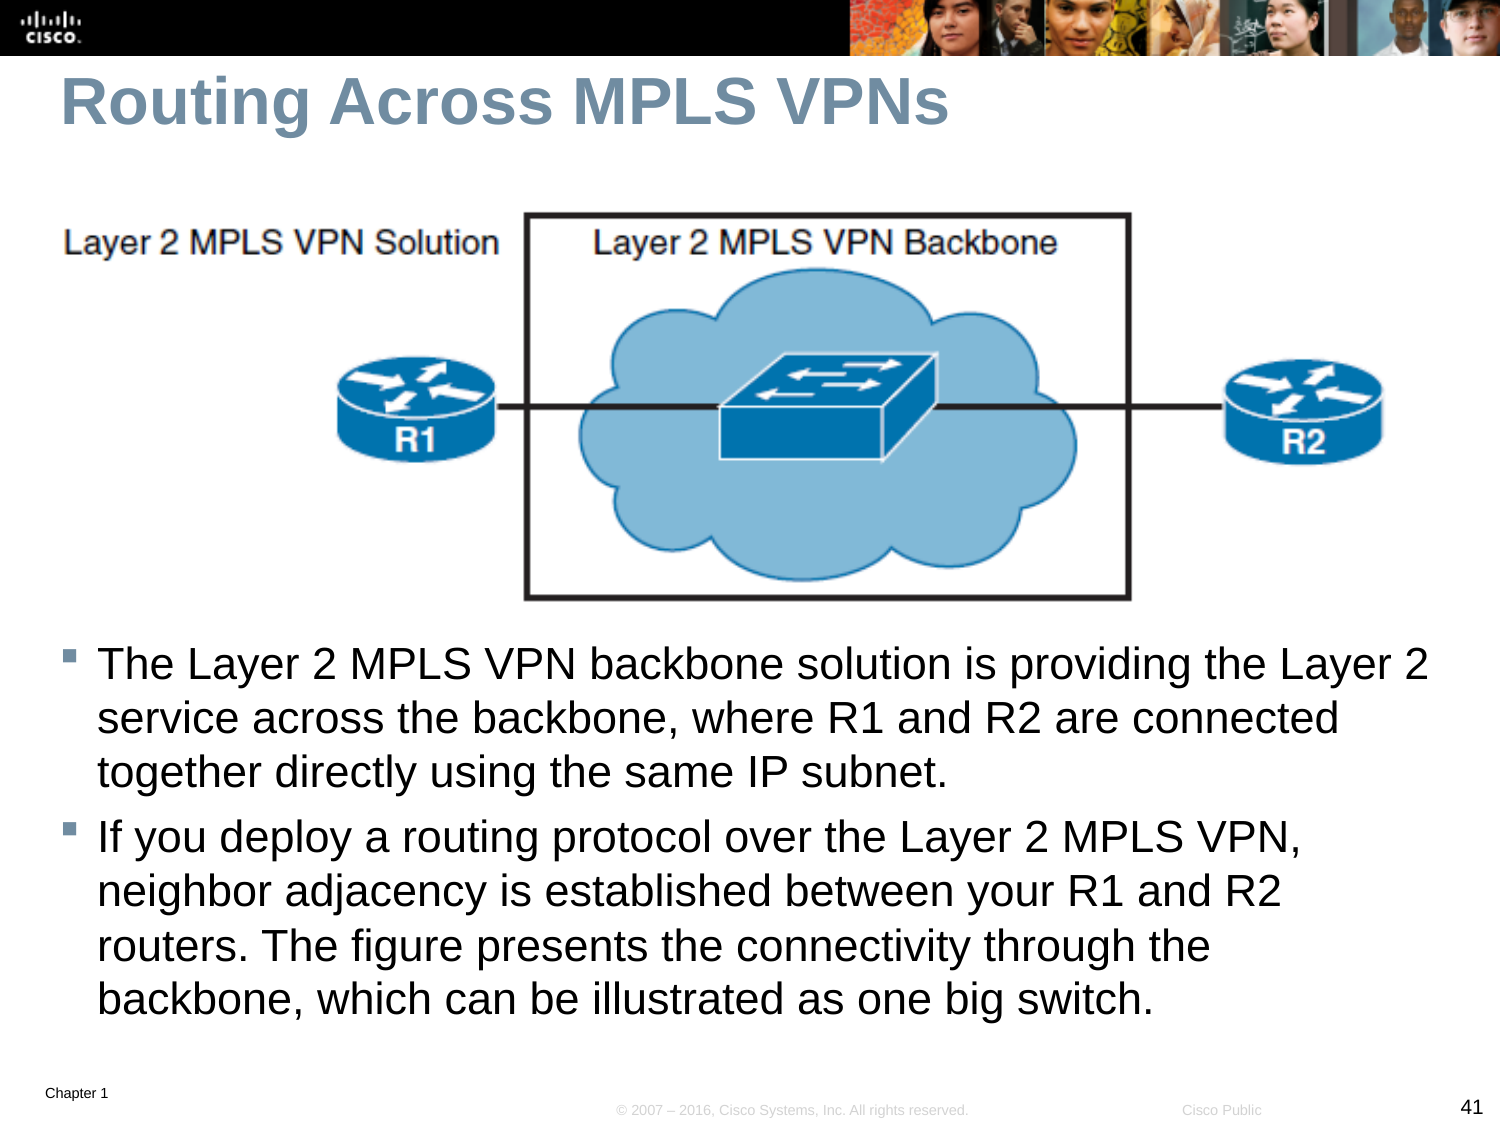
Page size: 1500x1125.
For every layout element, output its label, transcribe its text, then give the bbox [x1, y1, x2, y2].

picture [57, 193, 1432, 629]
list The Layer 2 MPLS VPN backbone solution is providing the Layer 2 service across the backbone, where R1 and R2 are connected together directly using the same IP subnet. If you deploy a routing protocol over the Layer 2 MPLS VPN, neighbor adjacency is established between your R1 and R2 routers. The figure presents the connectivity through the backbone, which can be illustrated as one big switch. [45, 627, 1444, 1037]
title Routing Across MPLS VPNs [45, 59, 1444, 182]
picture [0, 0, 1500, 56]
